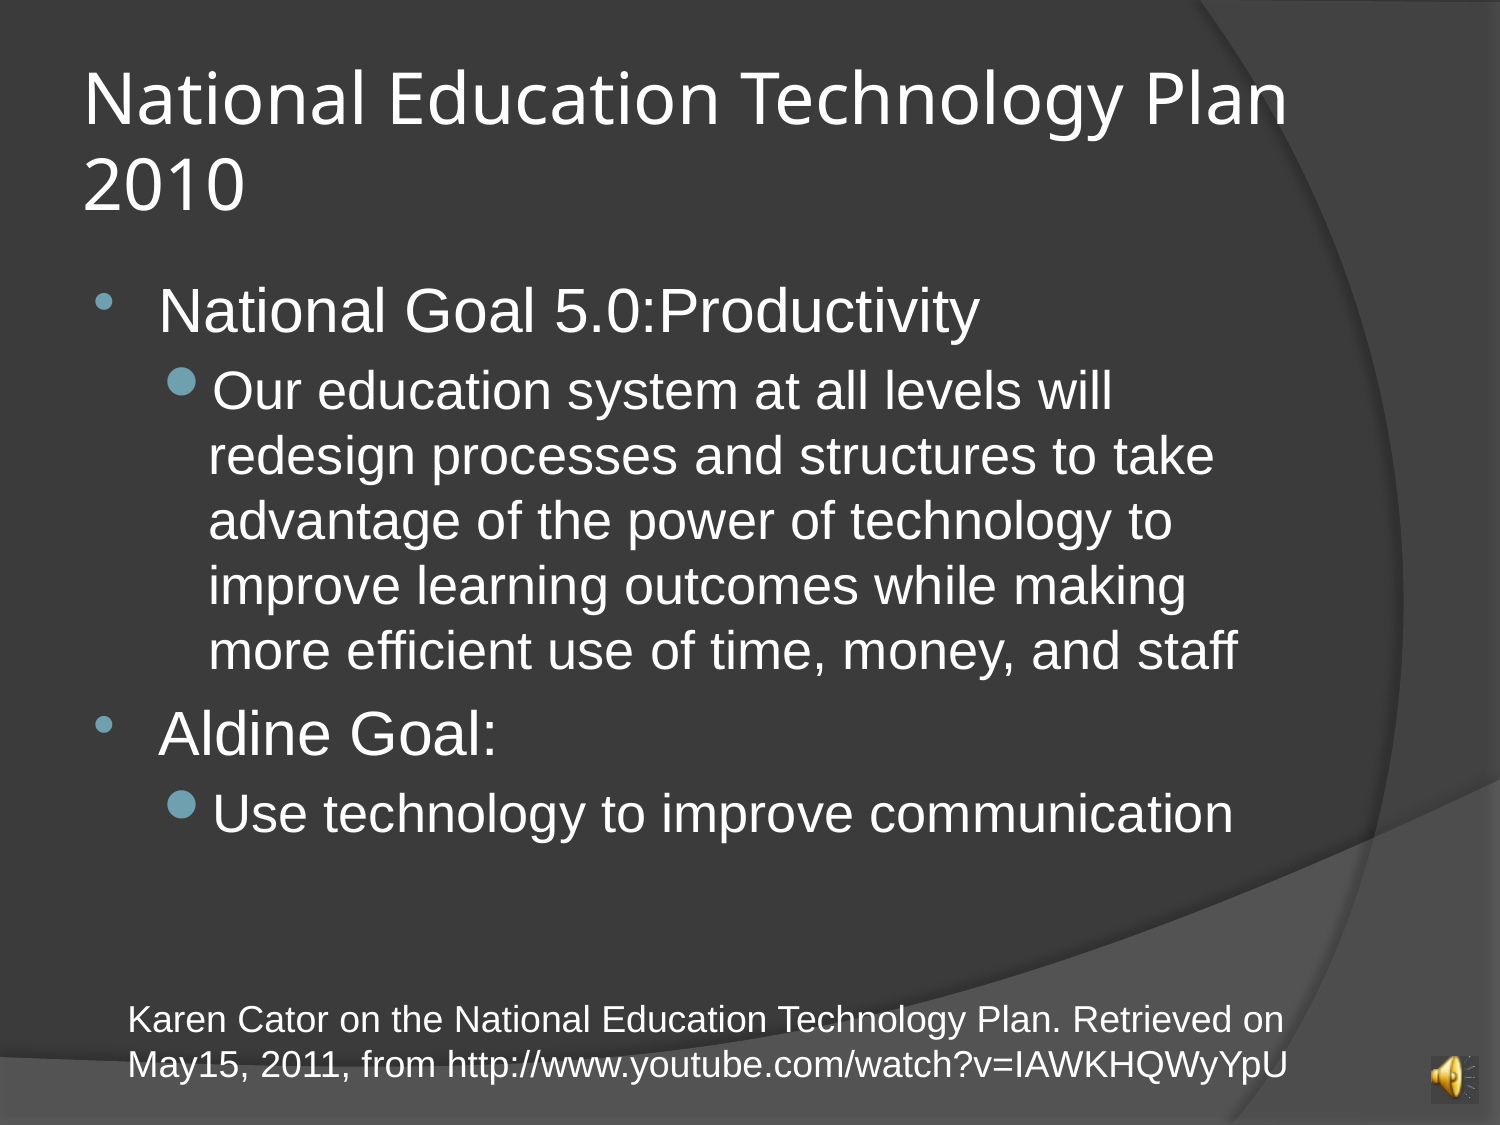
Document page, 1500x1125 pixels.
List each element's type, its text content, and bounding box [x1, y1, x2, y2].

list National Goal 5.0:Productivity Our education system at all levels will redesign processes and structures to take advantage of the power of technology to improve learning outcomes while making more efficient use of time, money, and staff Aldine Goal: Use technology to improve communication [75, 262, 1300, 1005]
text_box Karen Cator on the National Education Technology Plan. Retrieved on May15, 2011, from http://www.youtube.com/watch?v=IAWKHQWyYpU [112, 987, 1338, 1093]
picture [1429, 1054, 1481, 1106]
title National Education Technology Plan 2010 [75, 45, 1300, 233]
